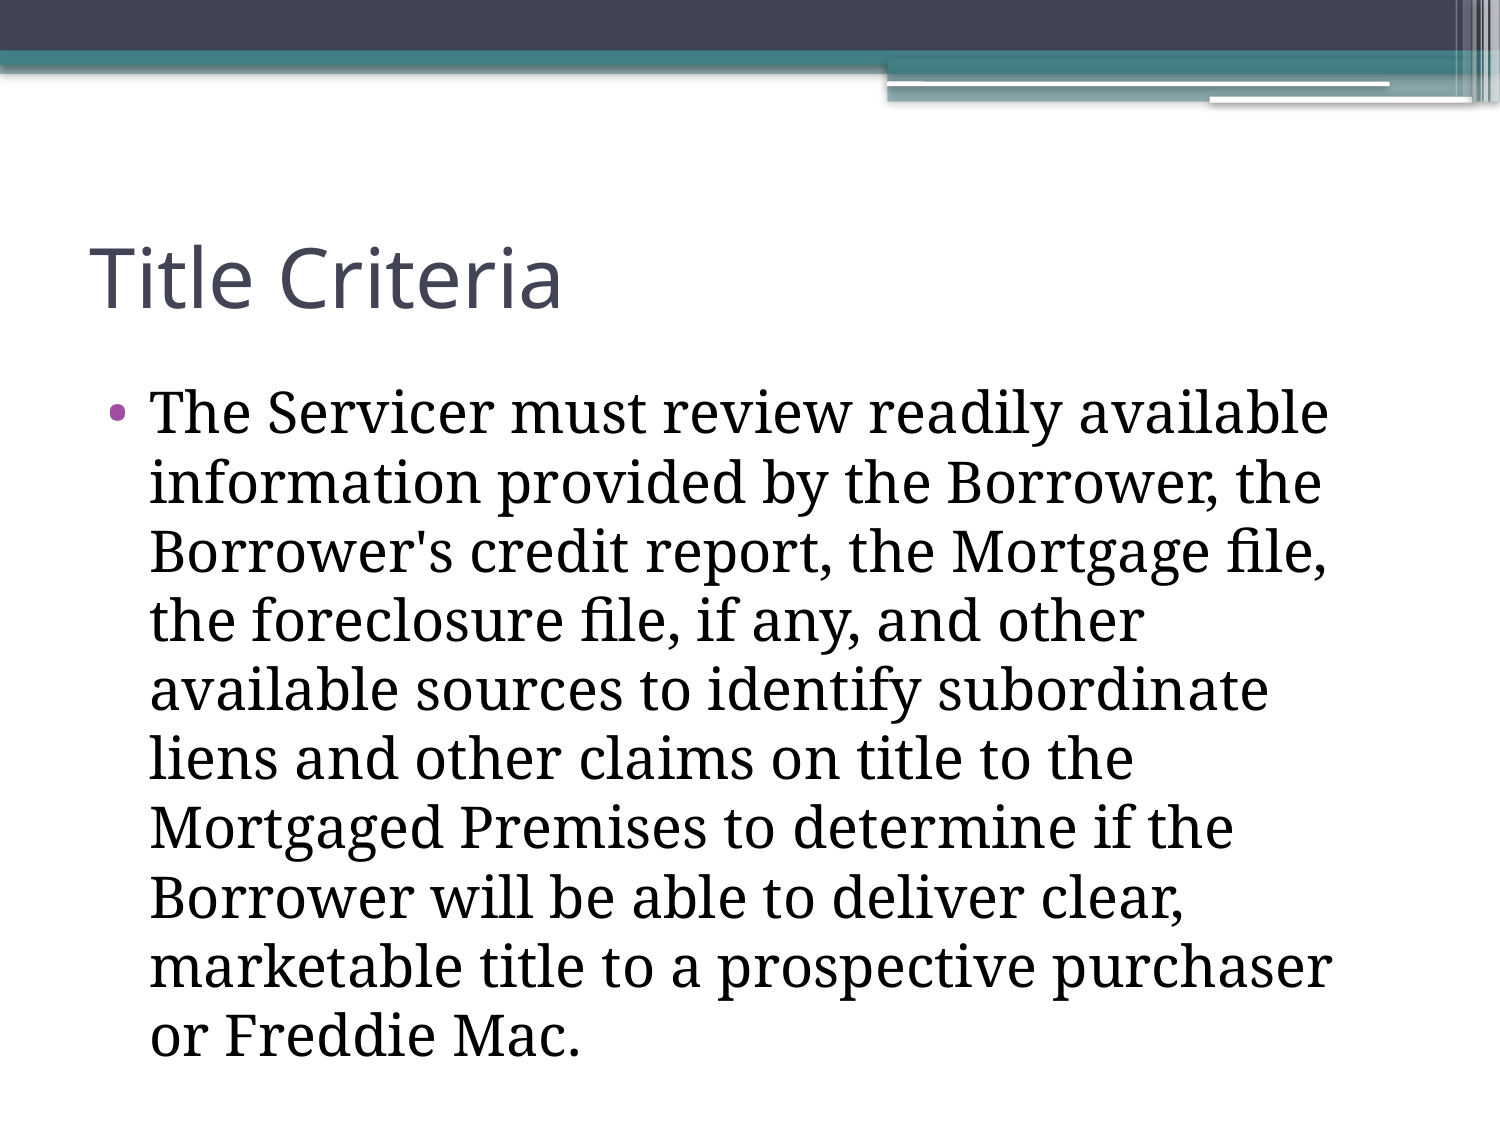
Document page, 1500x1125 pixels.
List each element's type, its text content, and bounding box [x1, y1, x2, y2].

title Title Criteria [75, 187, 1425, 363]
list The Servicer must review readily available information provided by the Borrower, the Borrower's credit report, the Mortgage file, the foreclosure file, if any, and other available sources to identify subordinate liens and other claims on title to the Mortgaged Premises to determine if the Borrower will be able to deliver clear, marketable title to a prospective purchaser or Freddie Mac. [75, 368, 1425, 1079]
